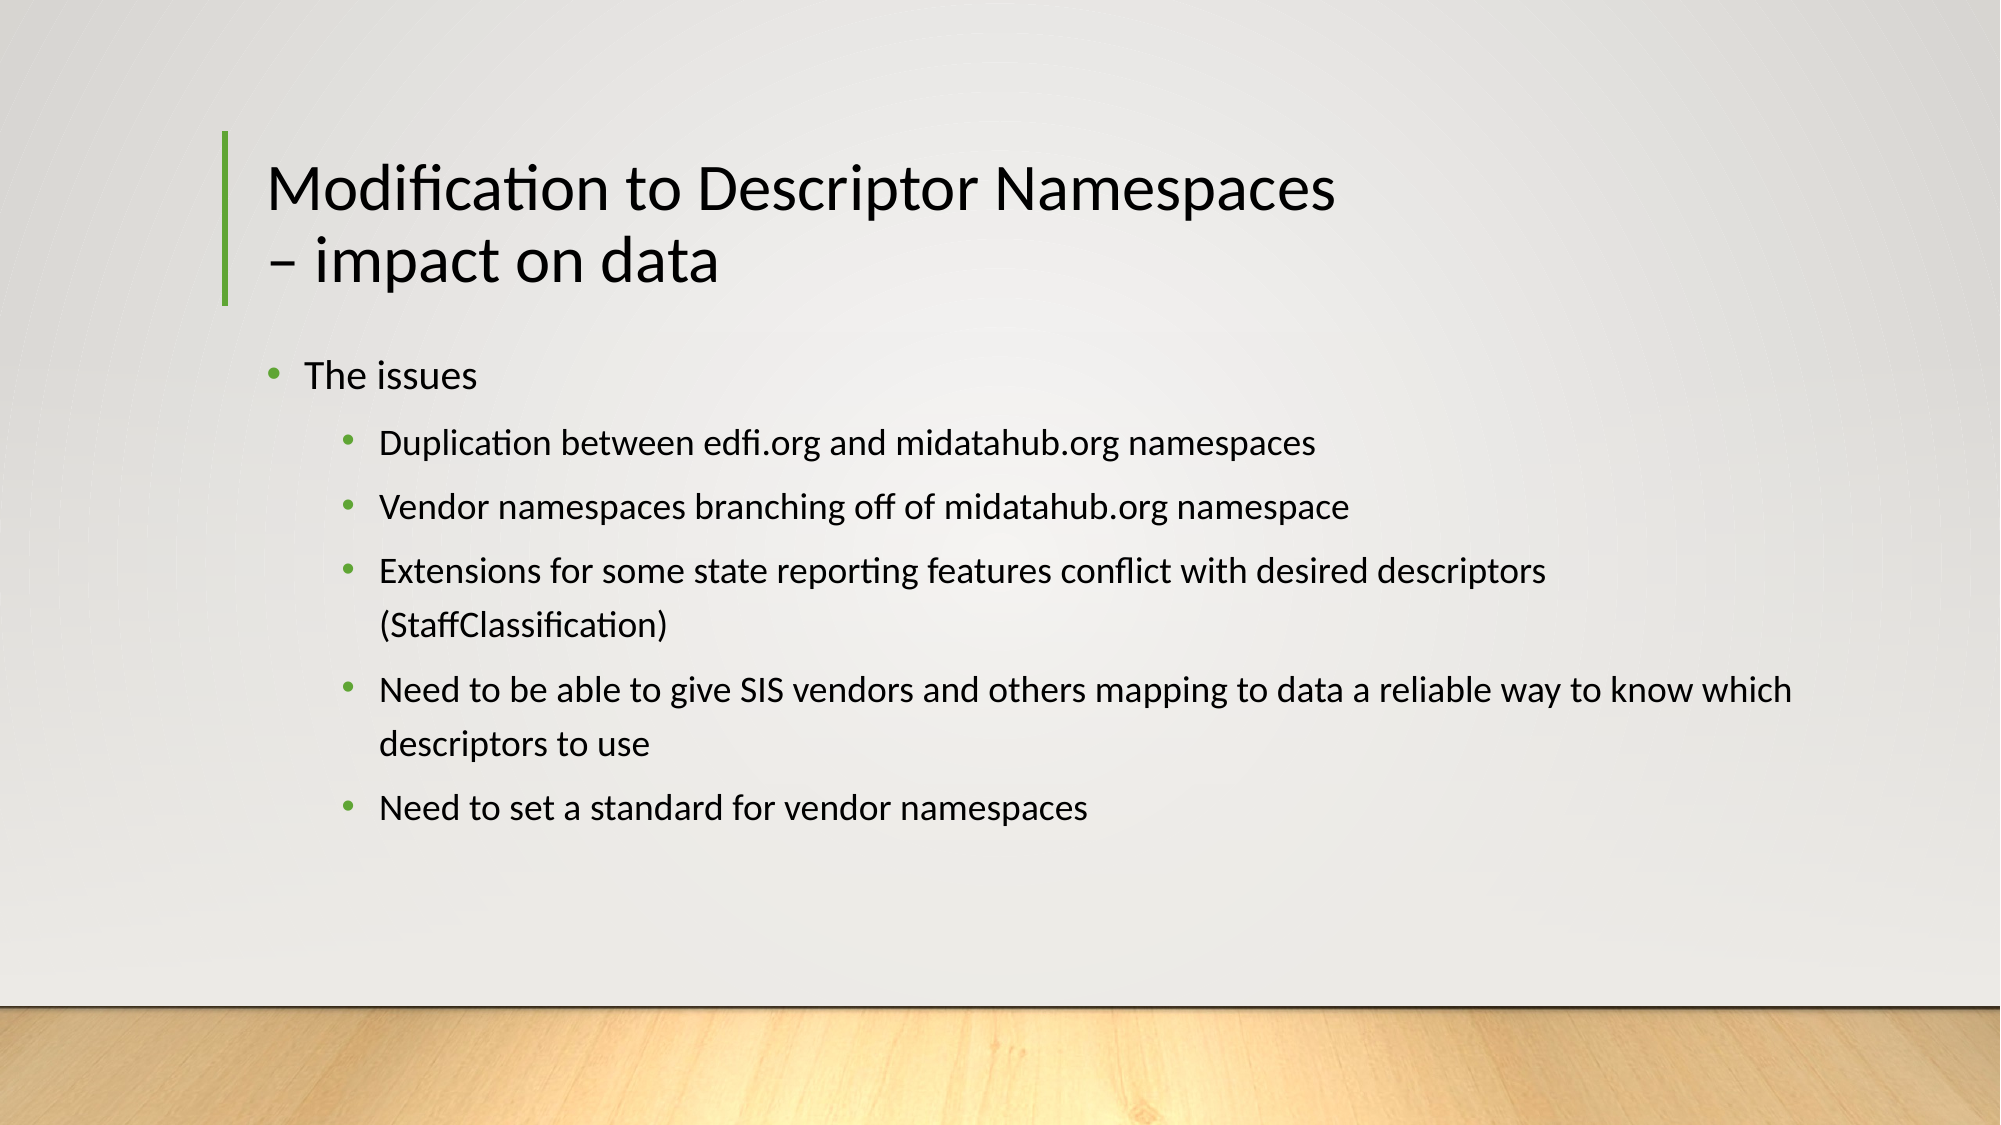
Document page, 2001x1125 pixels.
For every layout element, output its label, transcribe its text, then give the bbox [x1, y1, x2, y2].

title Modification to Descriptor Namespaces – impact on data [251, 131, 1814, 305]
picture [0, 1006, 2000, 1125]
list The issues Duplication between edfi.org and midatahub.org namespaces Vendor namespaces branching off of midatahub.org namespace Extensions for some state reporting features conflict with desired descriptors (StaffClassification) Need to be able to give SIS vendors and others mapping to data a reliable way to know which descriptors to use Need to set a standard for vendor namespaces [251, 330, 1814, 897]
